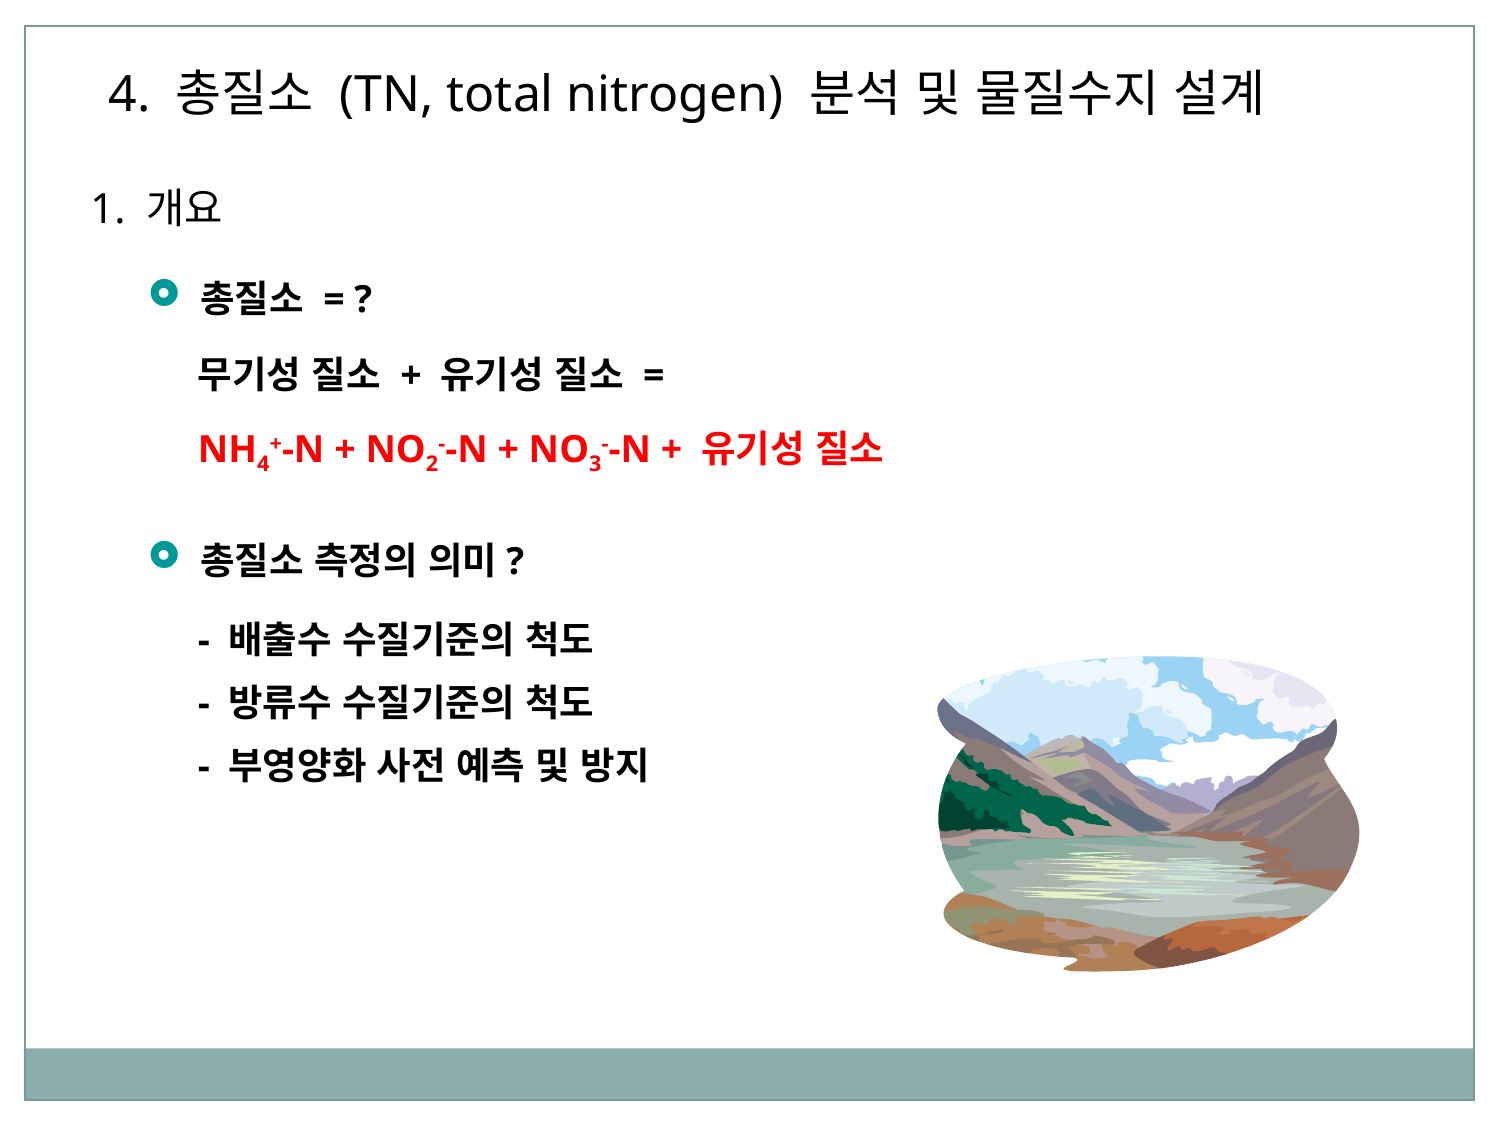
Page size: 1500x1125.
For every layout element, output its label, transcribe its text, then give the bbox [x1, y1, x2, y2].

text_box 4. 총질소 (TN, total nitrogen) 분석 및 물질수지 설계 [93, 53, 1281, 129]
text_box 1. 개요 [75, 159, 239, 240]
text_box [132, 249, 1360, 972]
